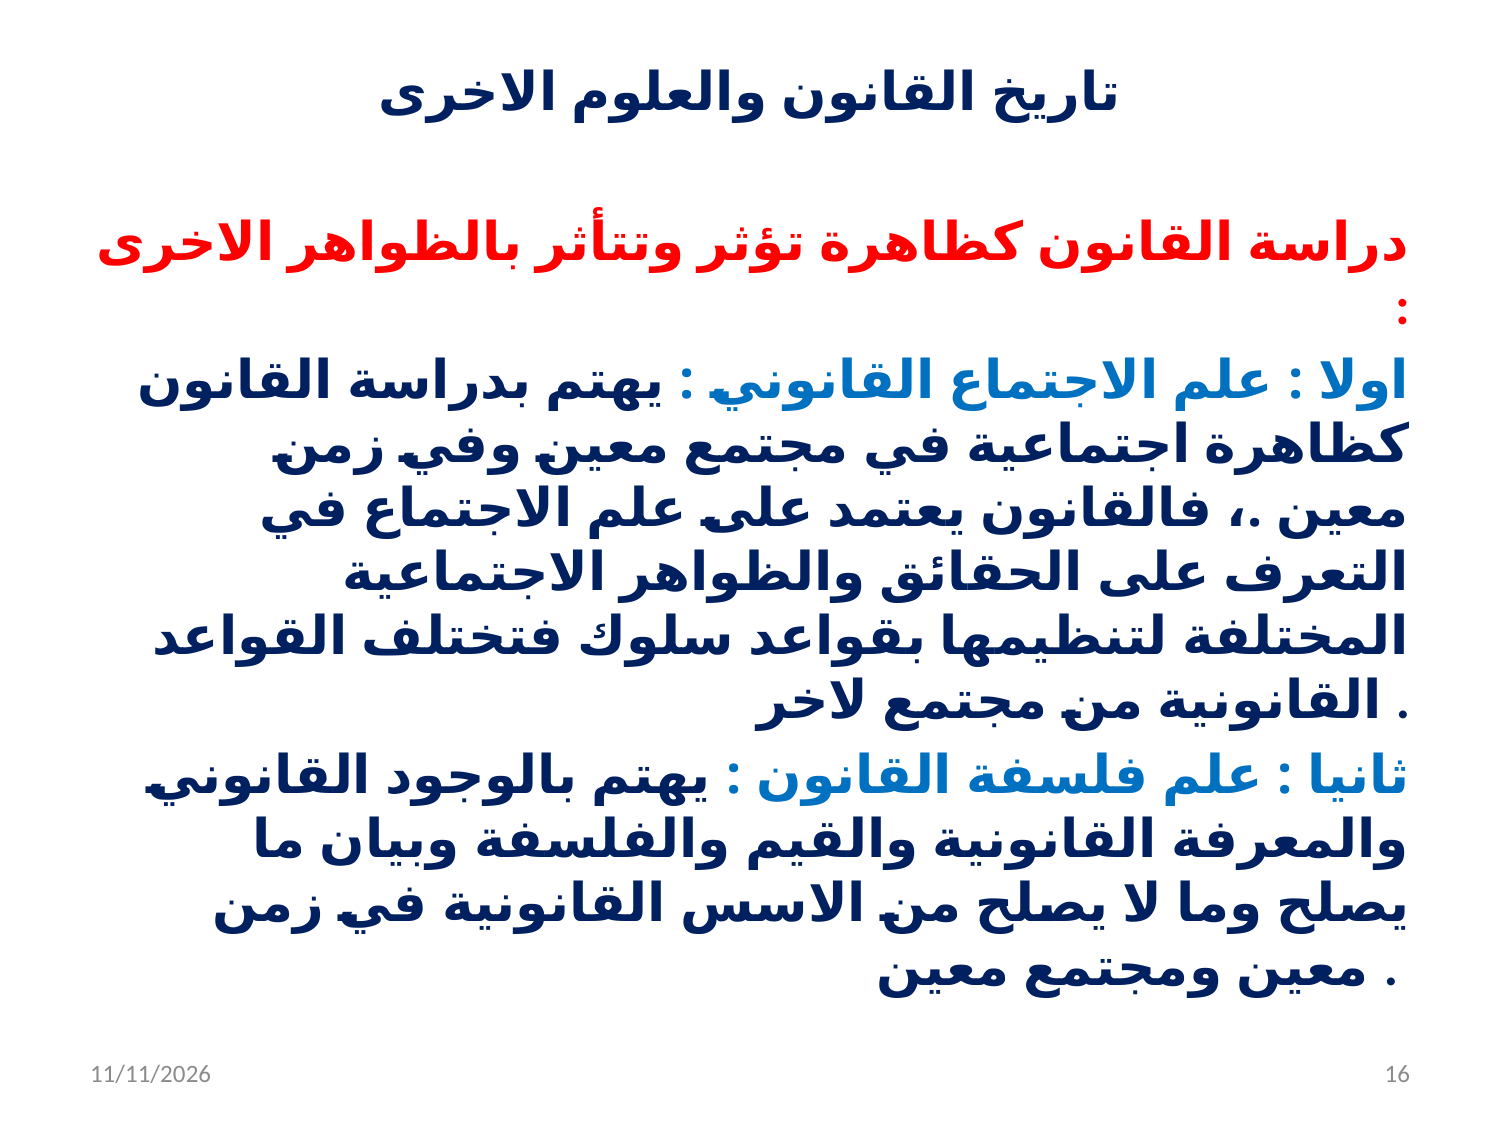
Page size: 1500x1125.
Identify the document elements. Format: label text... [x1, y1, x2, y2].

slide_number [75, 1042, 425, 1103]
slide_number 16 [1074, 1042, 1425, 1103]
list تاريخ القانون والعلوم الاخرى دراسة القانون كظاهرة تؤثر وتتأثر بالظواهر الاخرى : اولا : علم الاجتماع القانوني : يهتم بدراسة القانون كظاهرة اجتماعية في مجتمع معين وفي زمن معين .، فالقانون يعتمد على علم الاجتماع في التعرف على الحقائق والظواهر الاجتماعية المختلفة لتنظيمها بقواعد سلوك فتختلف القواعد القانونية من مجتمع لاخر . ثانيا : علم فلسفة القانون : يهتم بالوجود القانوني والمعرفة القانونية والقيم والفلسفة وبيان ما يصلح وما لا يصلح من الاسس القانونية في زمن معين ومجتمع معين . [75, 50, 1425, 1005]
